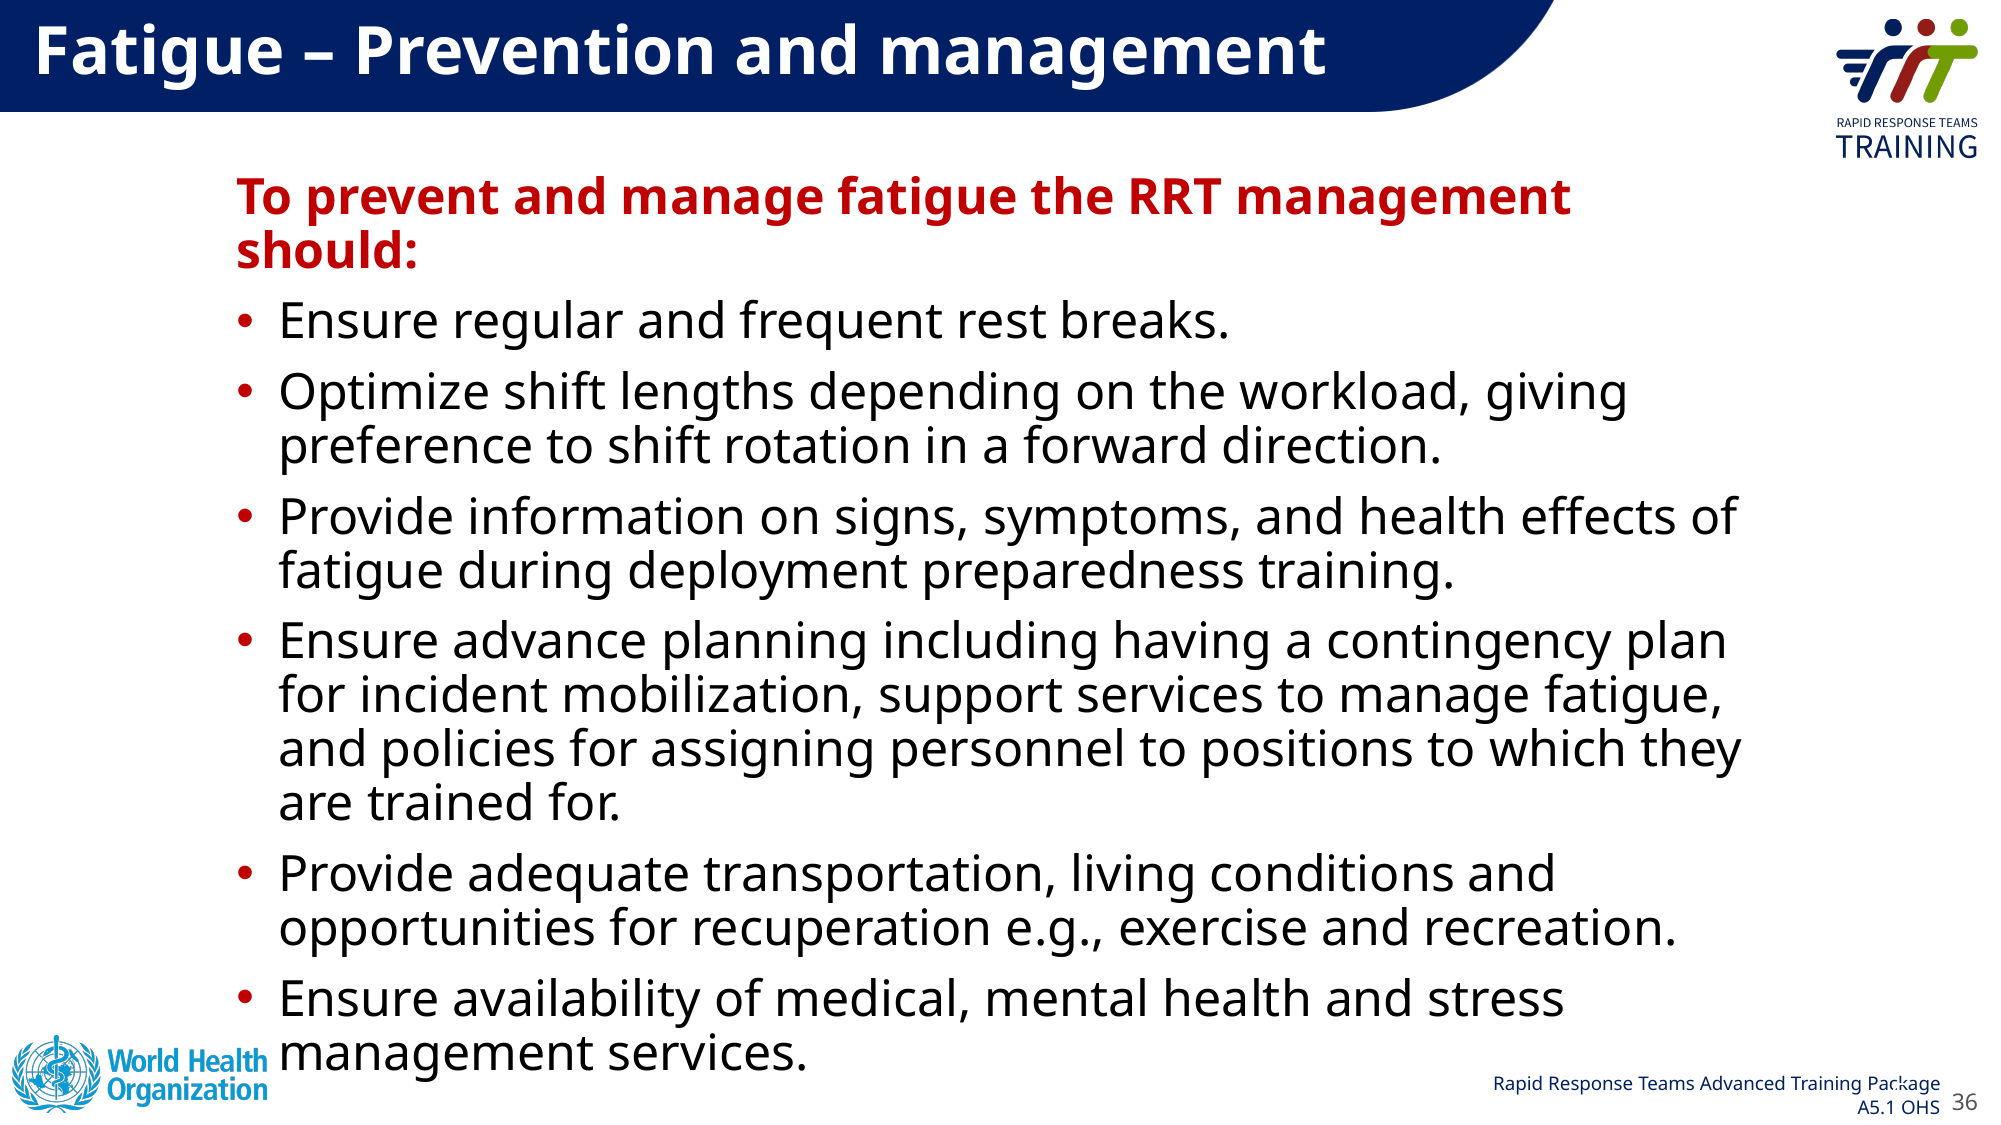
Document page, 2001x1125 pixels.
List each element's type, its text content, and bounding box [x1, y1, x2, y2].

picture [0, 0, 1578, 112]
picture [12, 1035, 267, 1113]
picture [12, 1083, 48, 1113]
picture [1835, 19, 1978, 167]
picture [58, 1050, 64, 1058]
title Fatigue – Prevention and management [25, 0, 1457, 107]
slide_number 36 [1882, 1037, 1930, 1092]
list To prevent and manage fatigue the RRT management should: Ensure regular and frequent rest breaks. Optimize shift lengths depending on the workload, giving preference to shift rotation in a forward direction. Provide information on signs, symptoms, and health effects of fatigue during deployment preparedness training. Ensure advance planning including having a contingency plan for incident mobilization, support services to manage fatigue, and policies for assigning personnel to positions to which they are trained for. Provide adequate transportation, living conditions and opportunities for recuperation e.g., exercise and recreation. Ensure availability of medical, mental health and stress management services. [228, 163, 1772, 1067]
